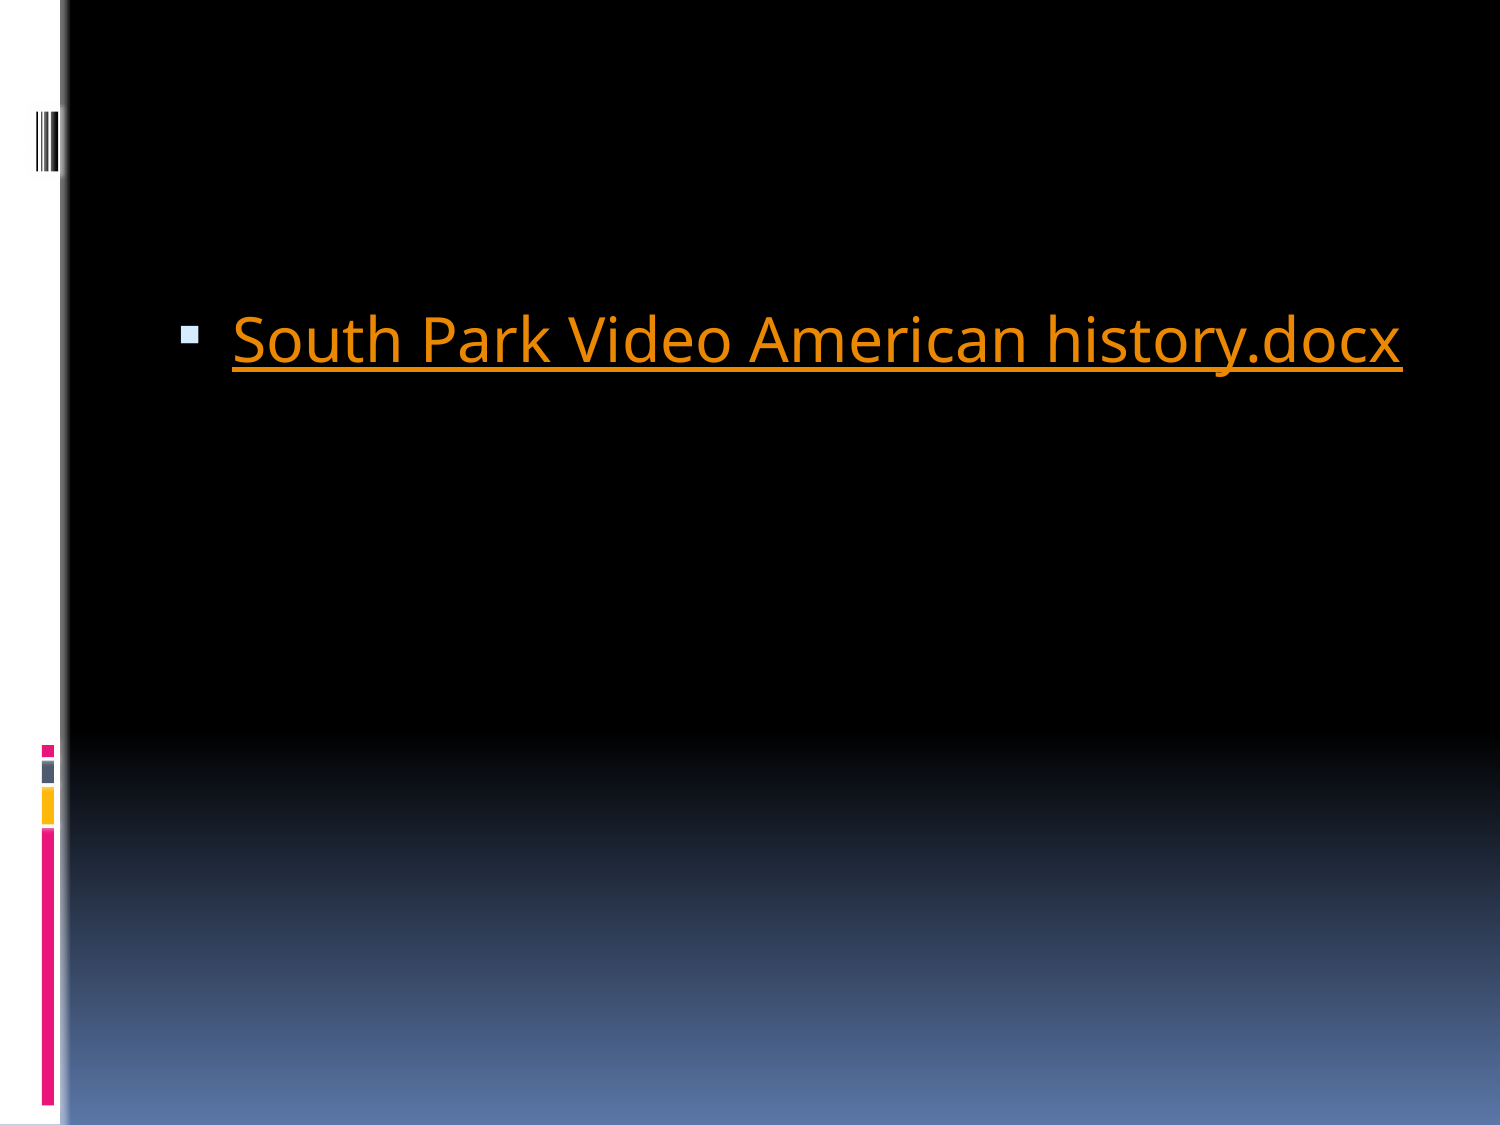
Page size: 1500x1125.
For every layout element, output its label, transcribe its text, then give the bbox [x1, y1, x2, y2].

list South Park Video American history.docx [150, 292, 1425, 1043]
